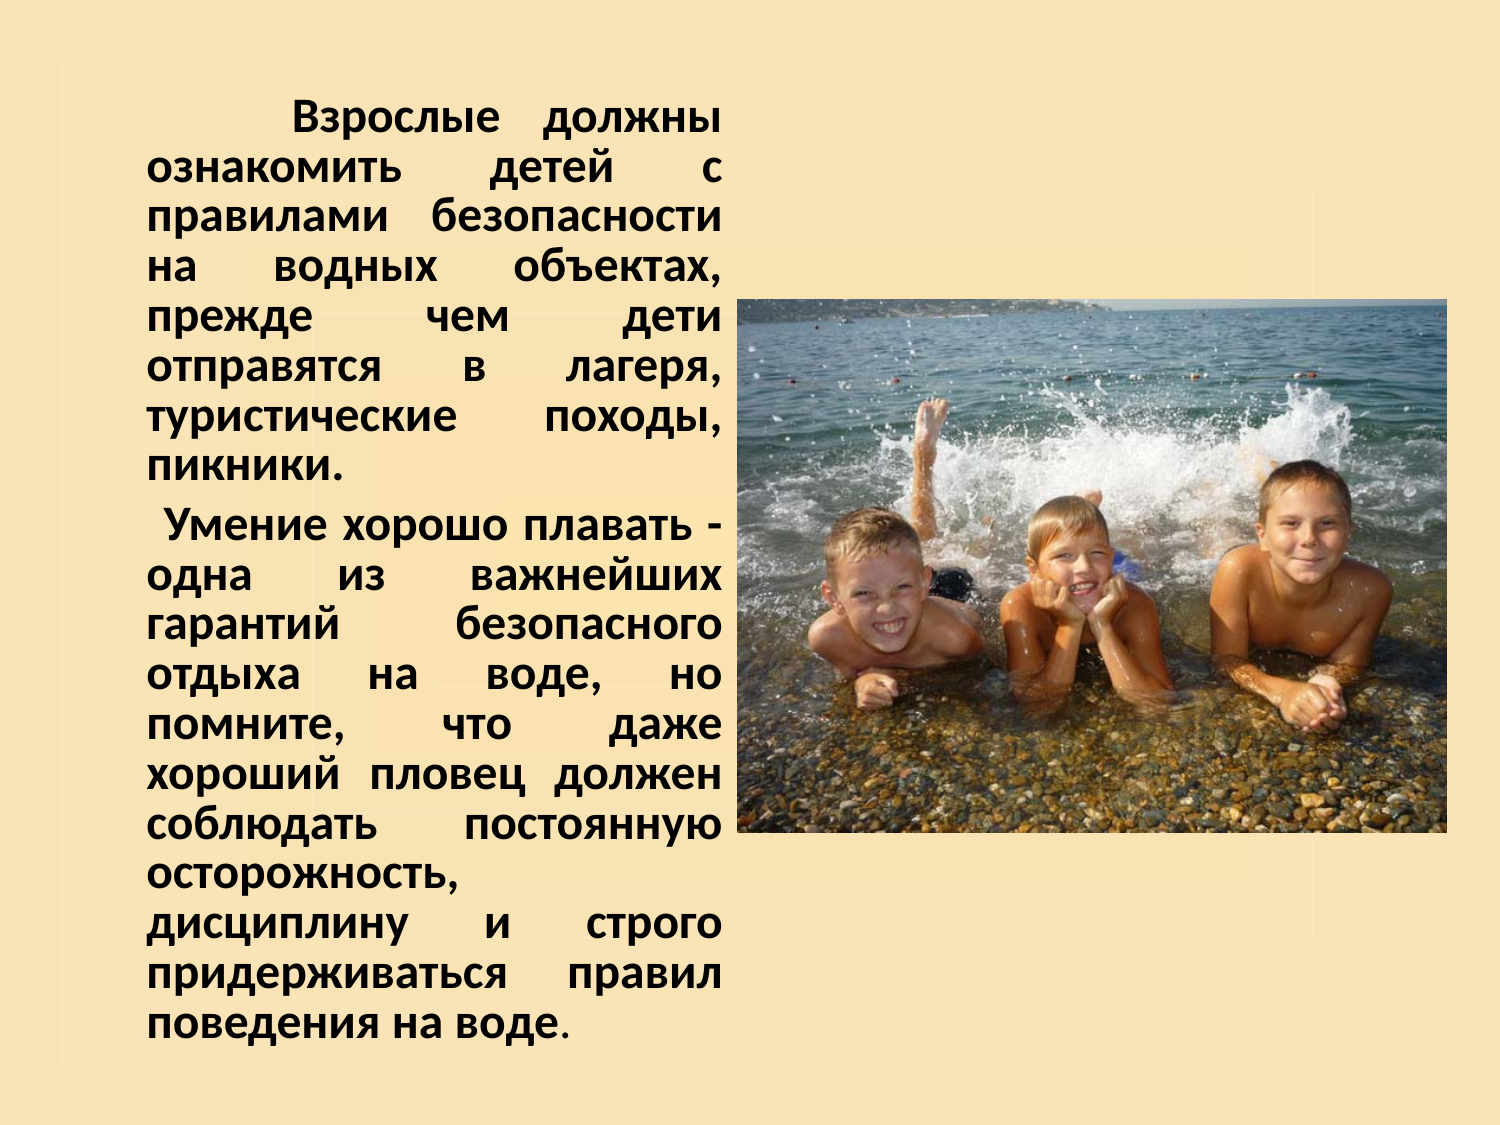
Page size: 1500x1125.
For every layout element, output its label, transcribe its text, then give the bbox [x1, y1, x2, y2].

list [737, 299, 1448, 833]
list Взрослые должны ознакомить детей с правилами безопасности на водных объектах, прежде чем дети отправятся в лагеря, туристические походы, пикники. Умение хорошо плавать - одна из важнейших гарантий безопасного отдыха на воде, но помните, что даже хороший пловец должен соблюдать постоянную осторожность, дисциплину и строго придерживаться правил поведения на воде. [75, 87, 738, 1063]
